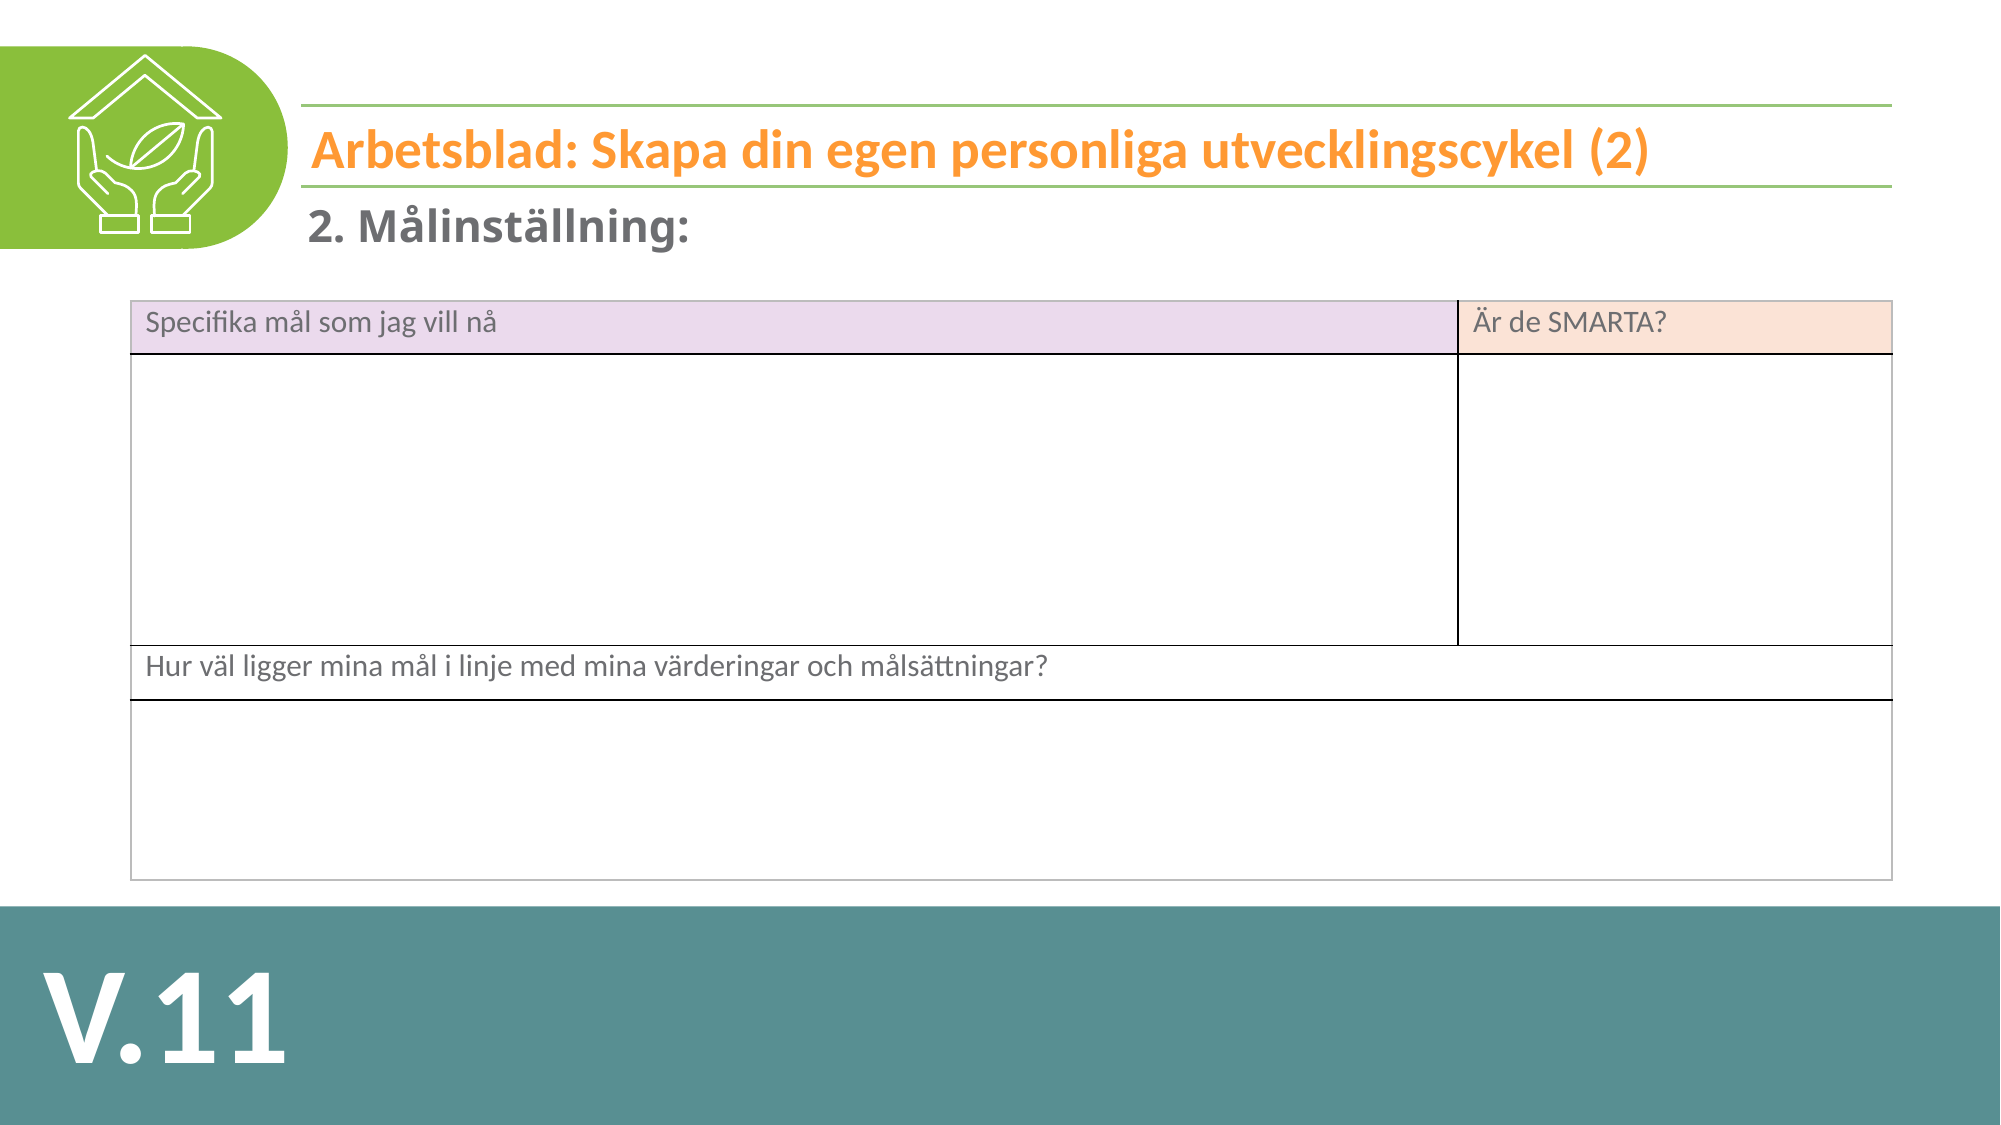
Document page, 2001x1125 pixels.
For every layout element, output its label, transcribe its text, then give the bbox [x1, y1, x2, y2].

text_box [0, 46, 288, 249]
text_box [0, 906, 2000, 1125]
table_header Är de SMARTA? [1459, 302, 1891, 353]
text_box 2. Målinställning: [292, 190, 1315, 259]
table_header Specifika mål som jag vill nå [132, 302, 1457, 353]
text_box V.11 [23, 957, 409, 1125]
table_cell [1459, 355, 1891, 645]
list Arbetsblad: Skapa din egen personliga utvecklingscykel (2) [291, 83, 1904, 215]
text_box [68, 54, 222, 233]
table_cell Hur väl ligger mina mål i linje med mina värderingar och målsättningar? [132, 646, 1891, 699]
table_cell [132, 355, 1457, 645]
table_cell [132, 701, 1891, 879]
